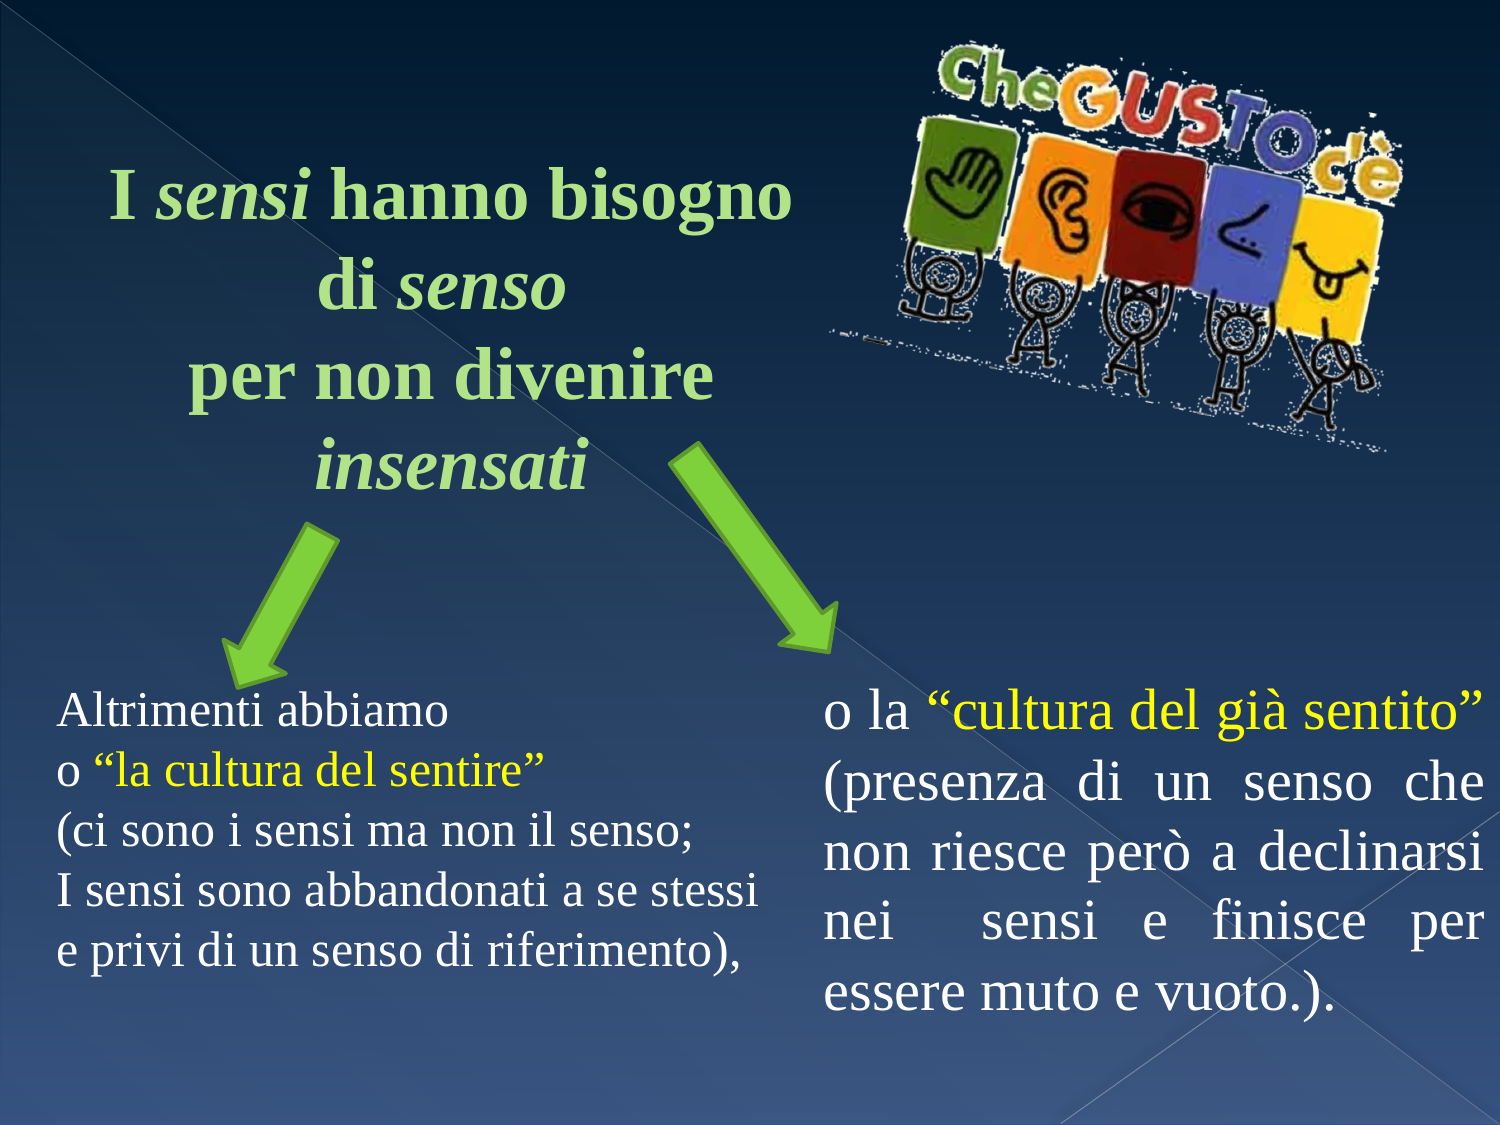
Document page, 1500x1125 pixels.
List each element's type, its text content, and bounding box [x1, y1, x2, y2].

text_box [221, 521, 340, 690]
text_box [667, 440, 839, 655]
text_box o la “cultura del già sentito” (presenza di un senso che non riesce però a declinarsi nei sensi e finisce per essere muto e vuoto.). [808, 574, 1500, 1029]
text_box I sensi hanno bisogno di senso per non divenire insensati [76, 137, 827, 557]
text_box Altrimenti abbiamo o “la cultura del sentire” (ci sono i sensi ma non il senso; I sensi sono abbandonati a se stessi e privi di un senso di riferimento), [41, 668, 792, 984]
picture [806, 5, 1485, 460]
